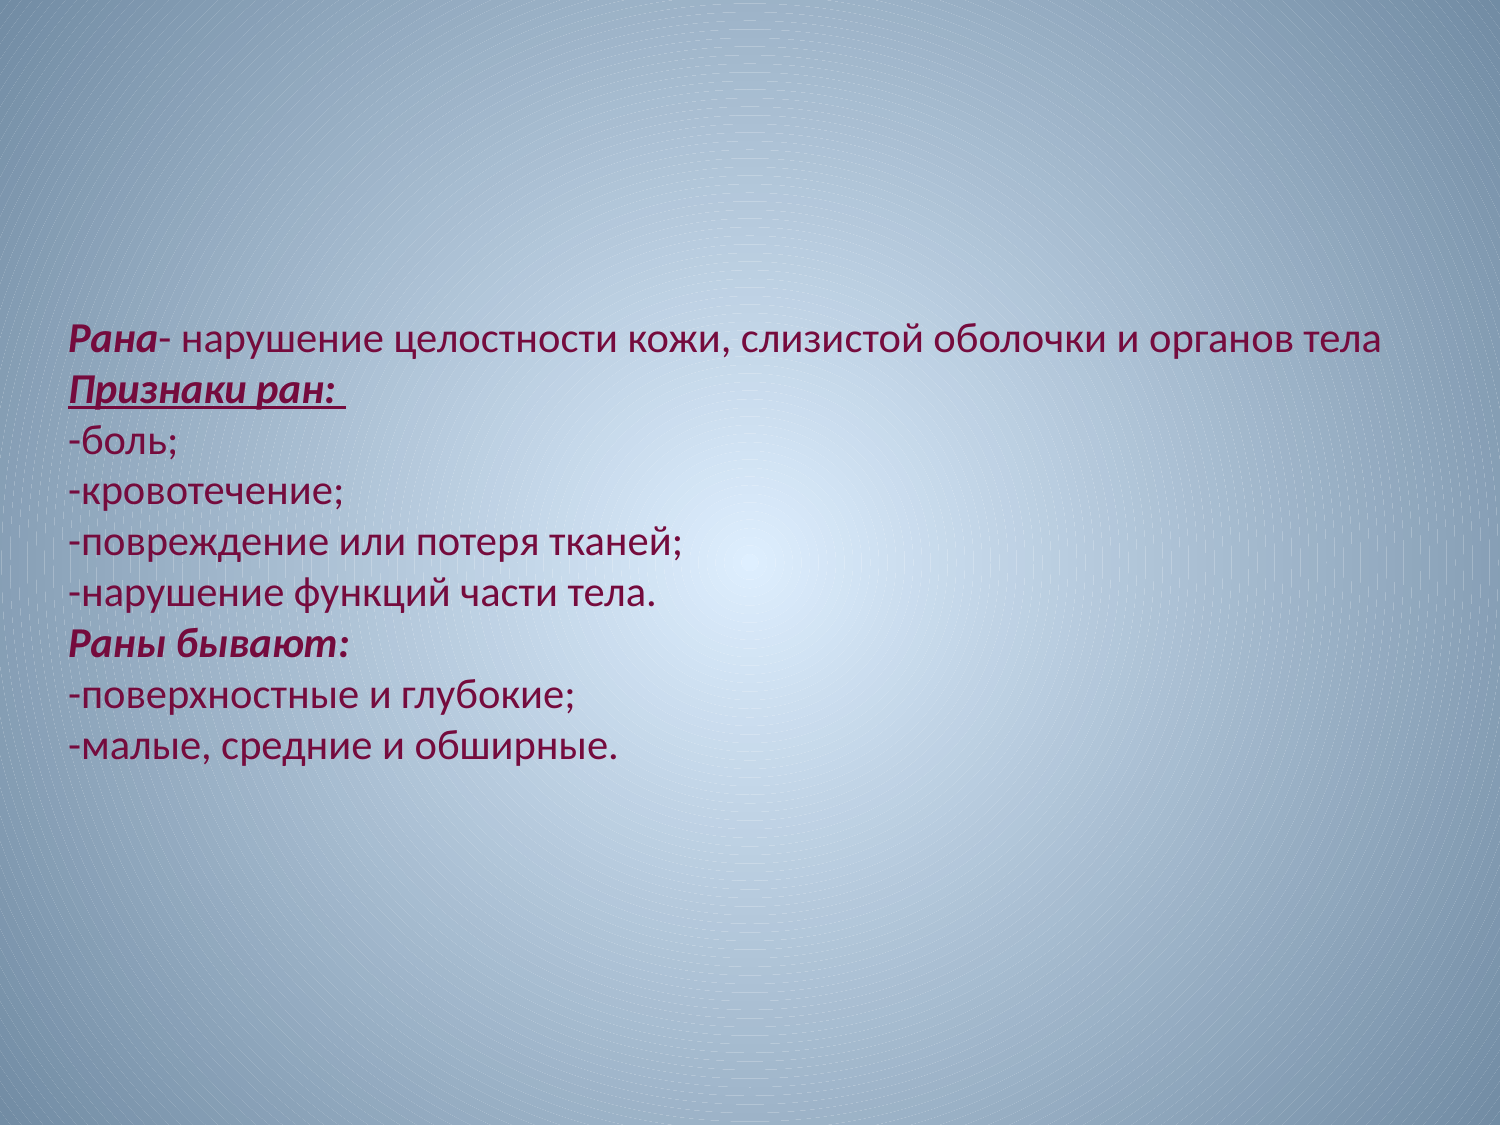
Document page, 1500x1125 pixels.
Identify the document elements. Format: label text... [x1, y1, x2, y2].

title Рана- нарушение целостности кожи, слизистой оболочки и органов тела Признаки ран: -боль; -кровотечение; -повреждение или потеря тканей; -нарушение функций части тела. Раны бывают: -поверхностные и глубокие; -малые, средние и обширные. [53, 66, 1404, 1012]
